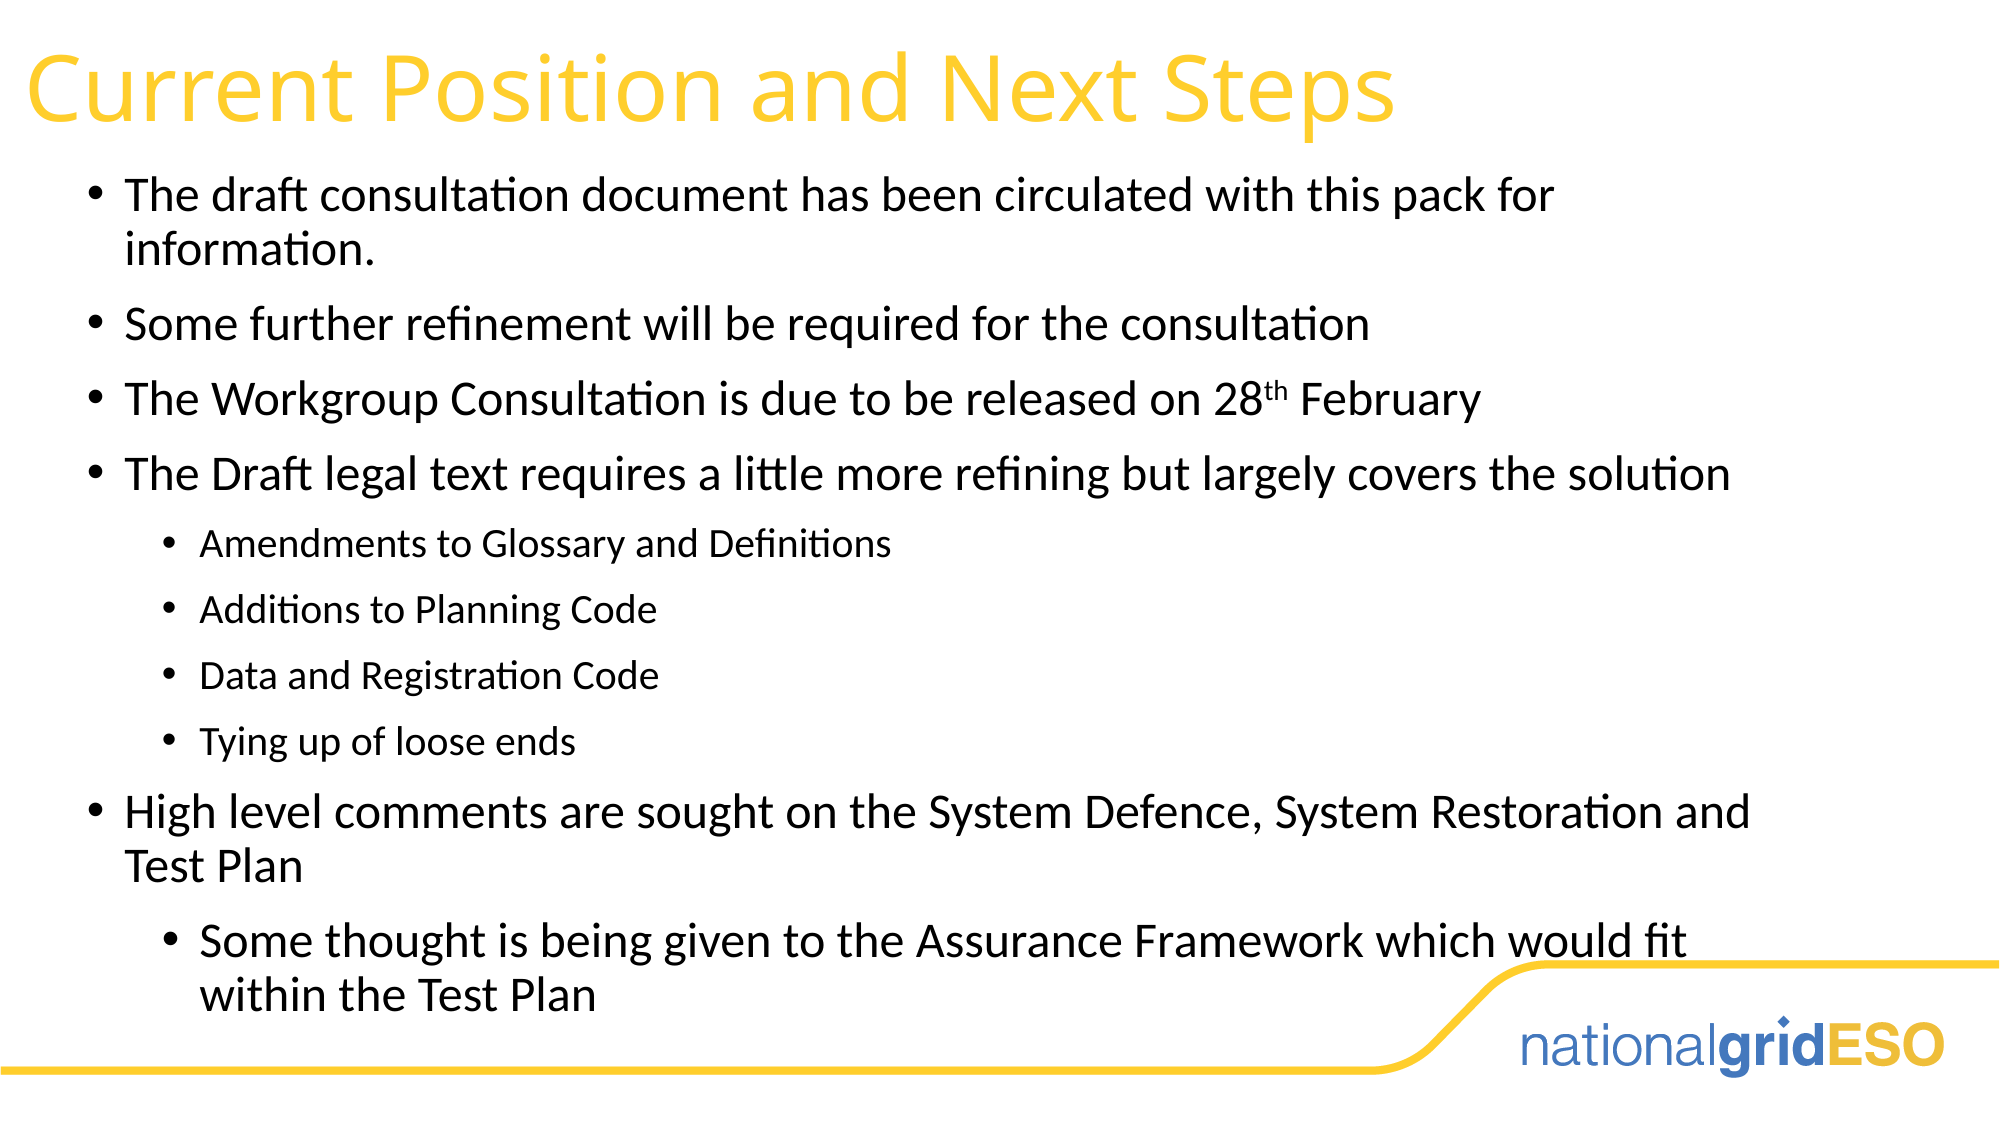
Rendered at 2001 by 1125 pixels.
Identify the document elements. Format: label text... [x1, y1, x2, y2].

title Current Position and Next Steps [9, 34, 1763, 157]
picture [0, 954, 2000, 1125]
text_box The draft consultation document has been circulated with this pack for information. Some further refinement will be required for the consultation The Workgroup Consultation is due to be released on 28th February The Draft legal text requires a little more refining but largely covers the solution Amendments to Glossary and Definitions Additions to Planning Code Data and Registration Code Tying up of loose ends High level comments are sought on the System Defence, System Restoration and Test Plan Some thought is being given to the Assurance Framework which would fit within the Test Plan [72, 161, 1825, 954]
